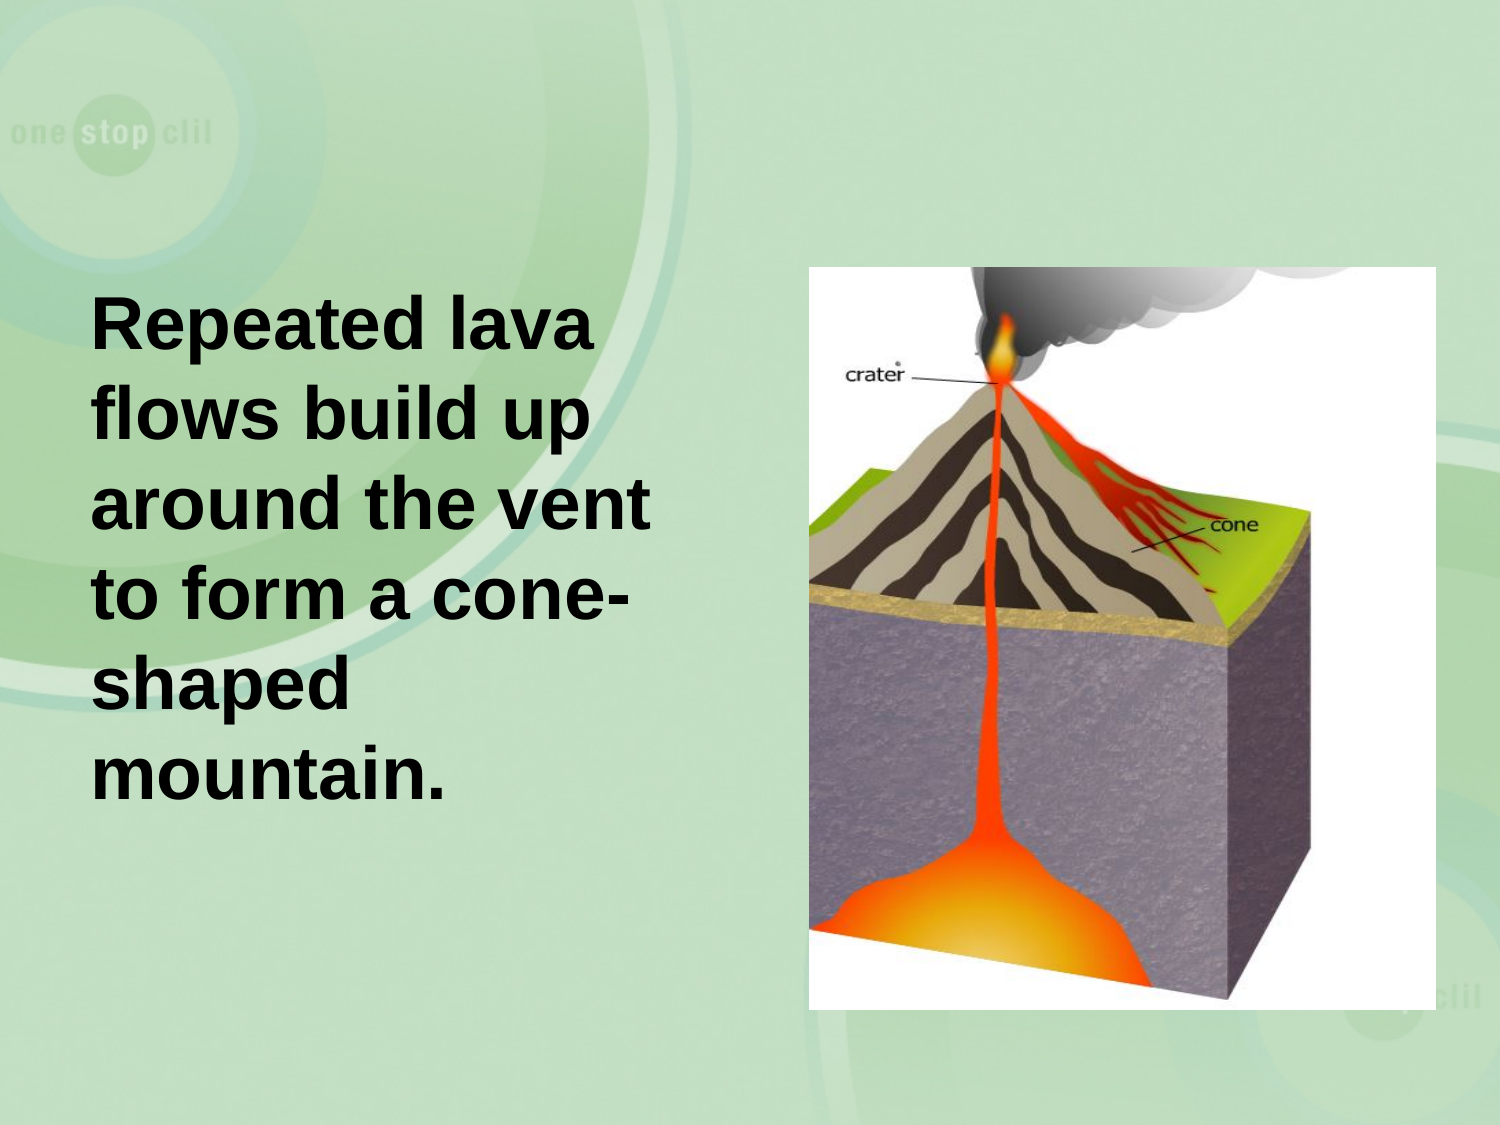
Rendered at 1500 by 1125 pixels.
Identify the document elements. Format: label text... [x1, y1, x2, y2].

list Repeated lava flows build up around the vent to form a cone-shaped mountain. [75, 267, 738, 1010]
picture [0, 0, 1500, 1125]
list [808, 266, 1436, 1010]
